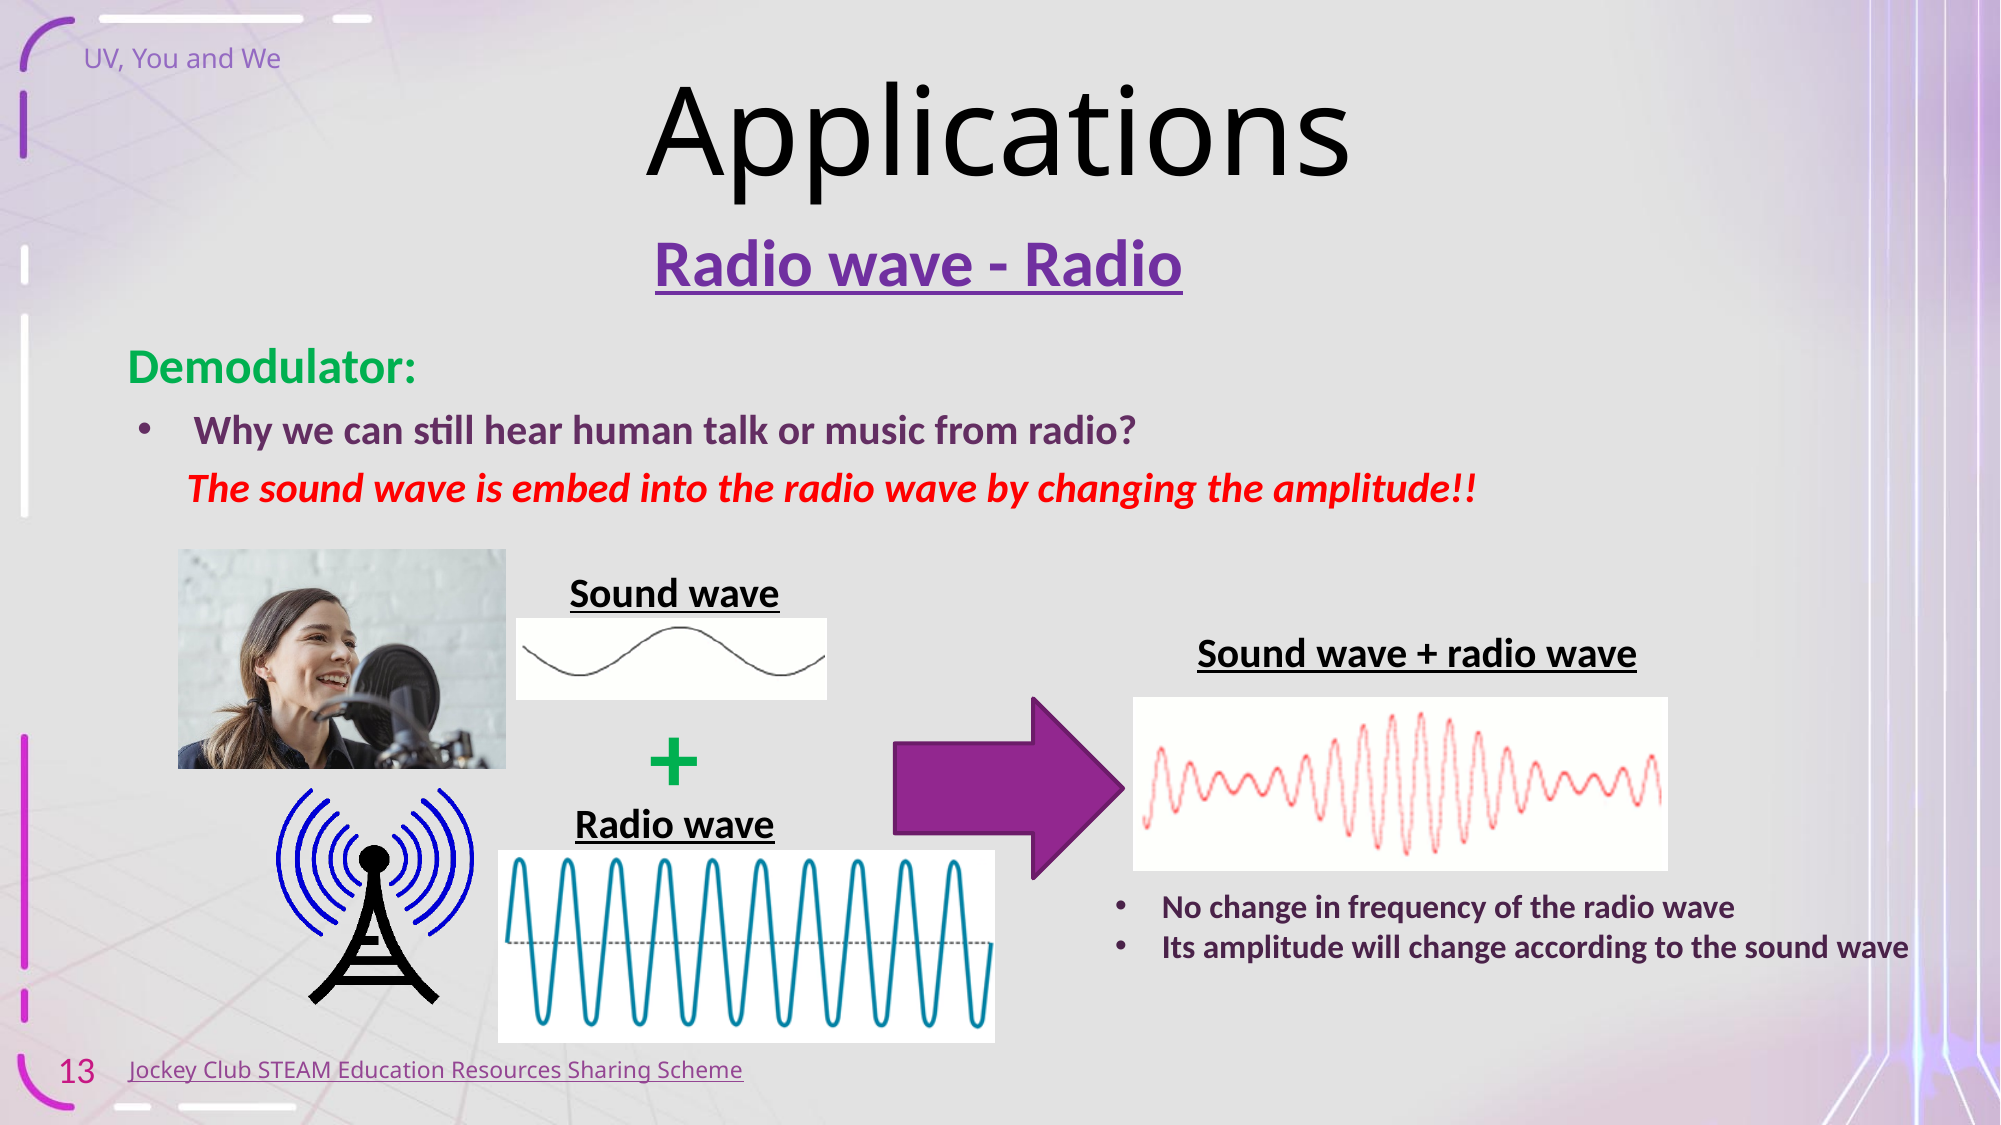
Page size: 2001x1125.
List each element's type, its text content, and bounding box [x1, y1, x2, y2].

text_box Demodulator: [112, 326, 433, 402]
picture [0, 0, 2001, 1125]
text_box Radio wave - Radio [640, 212, 1199, 307]
text_box No change in frequency of the radio wave Its amplitude will change according to the sound wave [1100, 878, 1939, 973]
text_box Sound wave [554, 558, 795, 617]
text_box Radio wave [560, 789, 790, 849]
title Applications [99, 45, 1900, 233]
text_box Why we can still hear human talk or music from radio? [122, 395, 1153, 581]
text_box + [635, 708, 715, 789]
text_box [892, 696, 1126, 881]
text_box Sound wave + radio wave [1182, 618, 1653, 684]
text_box The sound wave is embed into the radio wave by changing the amplitude!! [171, 453, 1975, 518]
